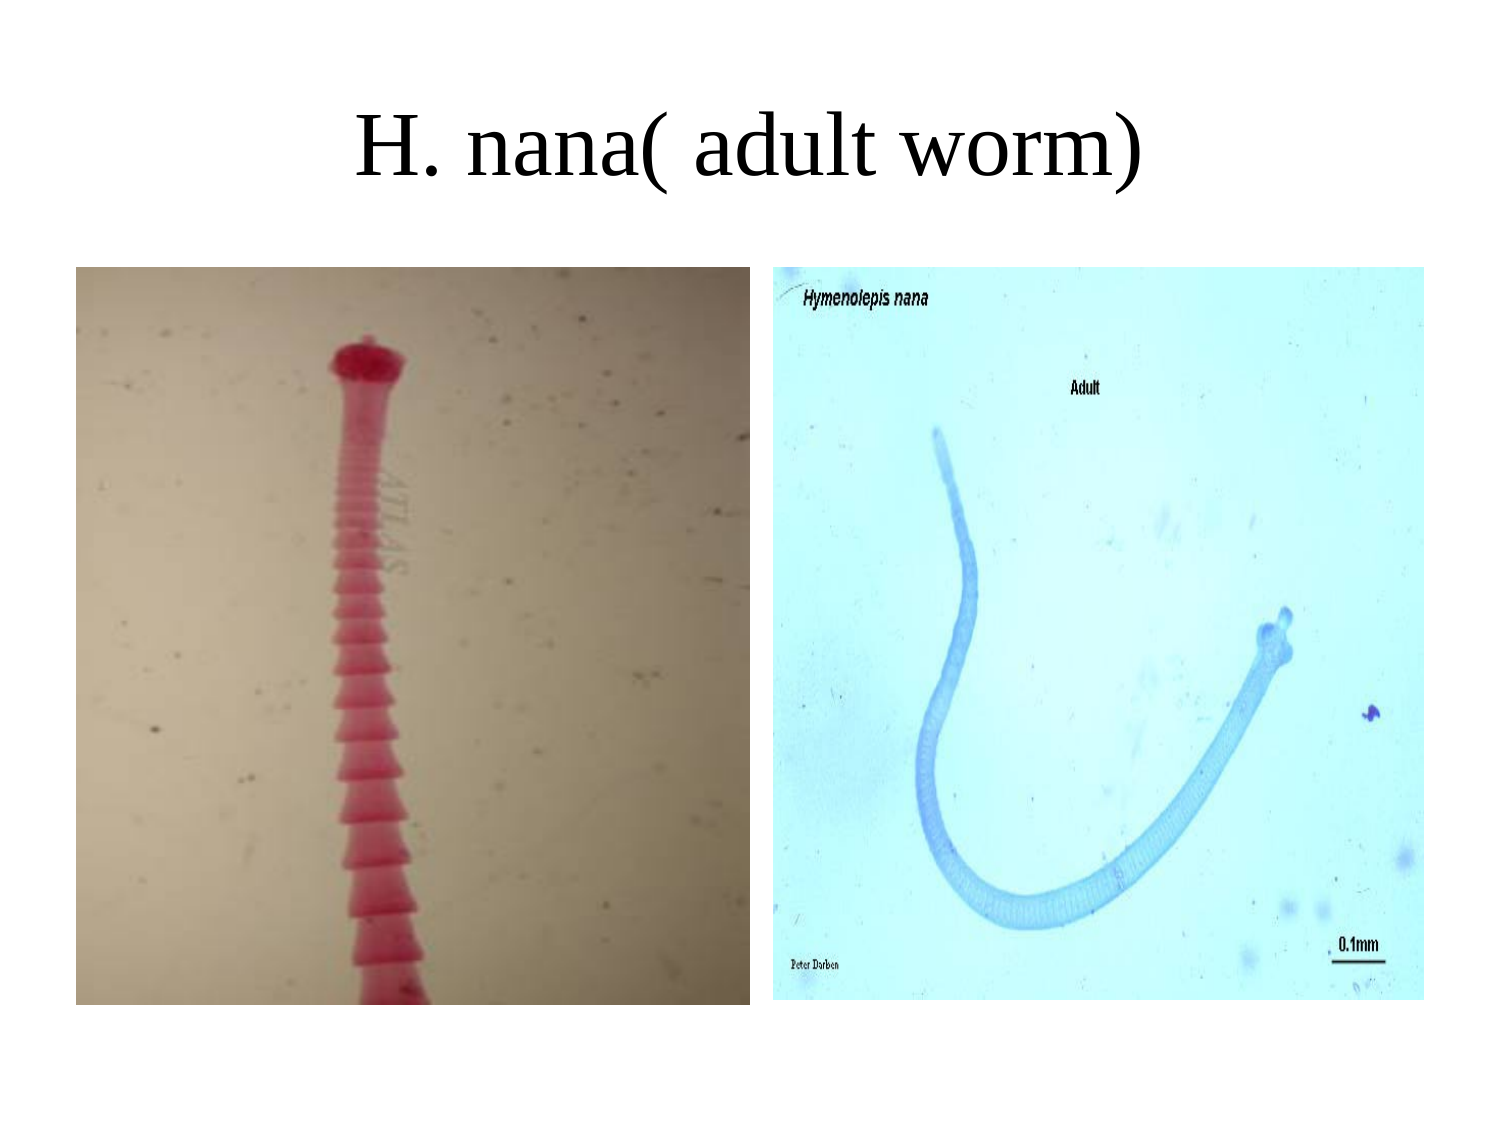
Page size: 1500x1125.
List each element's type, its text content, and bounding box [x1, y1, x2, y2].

title H. nana( adult worm) [75, 45, 1425, 233]
picture [76, 266, 751, 1006]
picture [773, 266, 1424, 1000]
